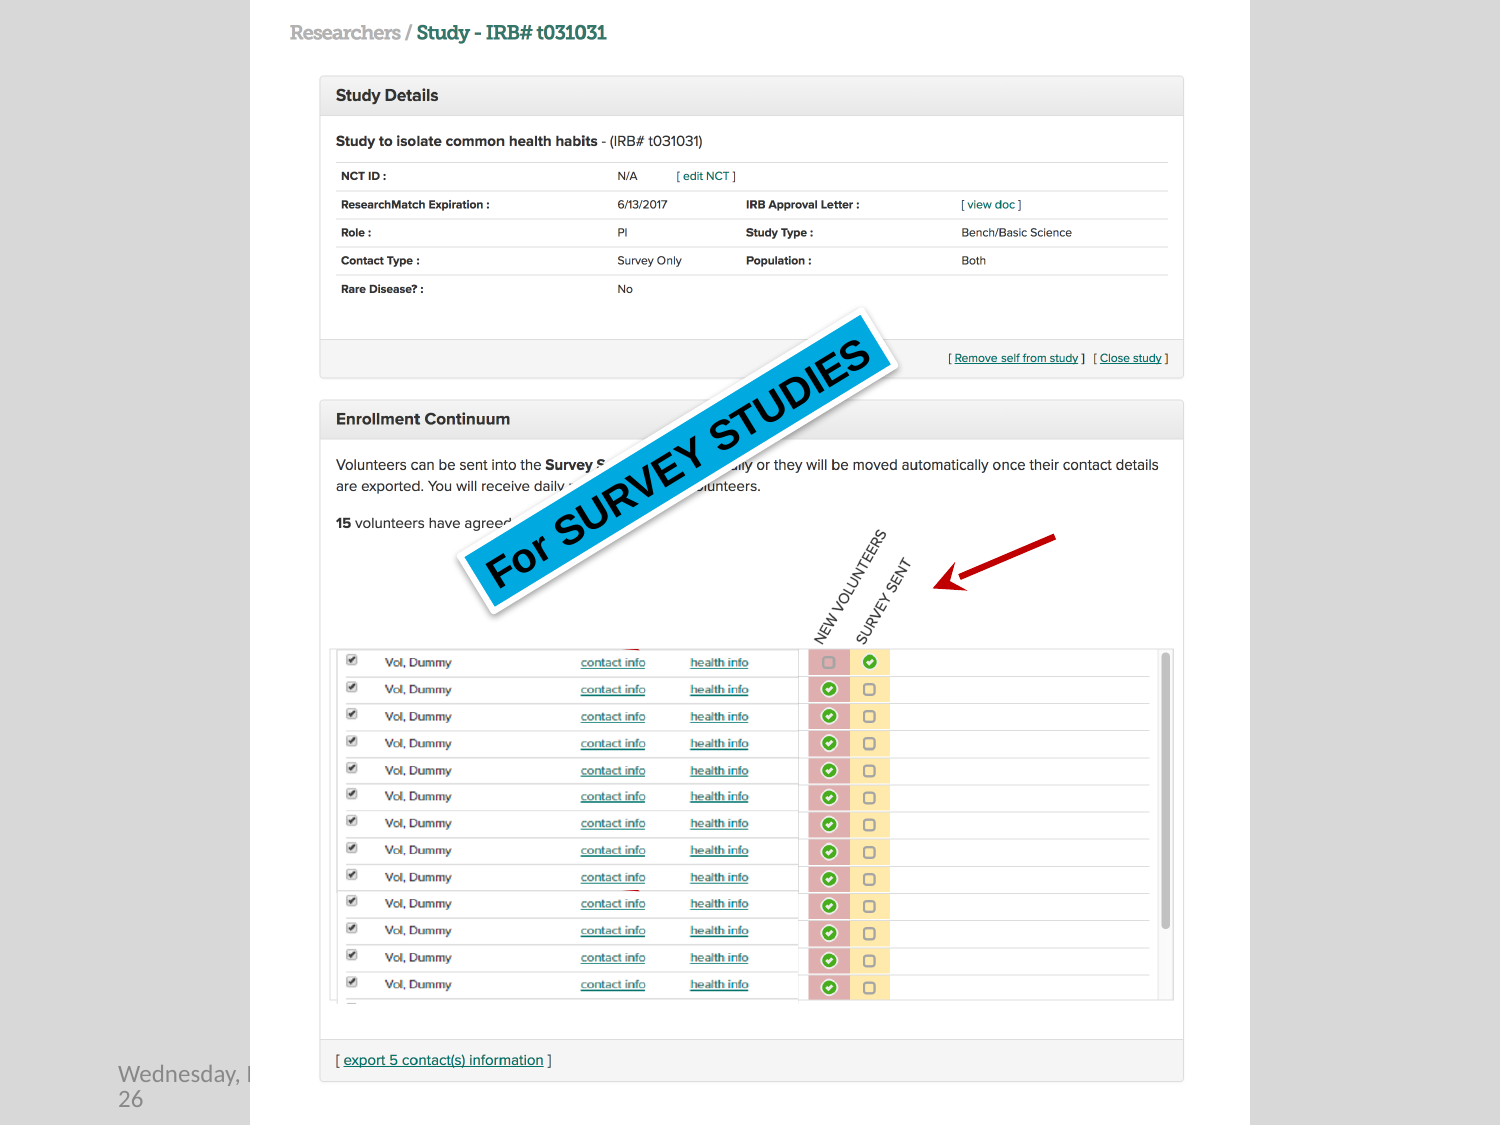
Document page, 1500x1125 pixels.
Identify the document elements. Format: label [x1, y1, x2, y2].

slide_number [103, 1042, 245, 1103]
text_box [932, 536, 1056, 589]
picture [250, 0, 1250, 1125]
